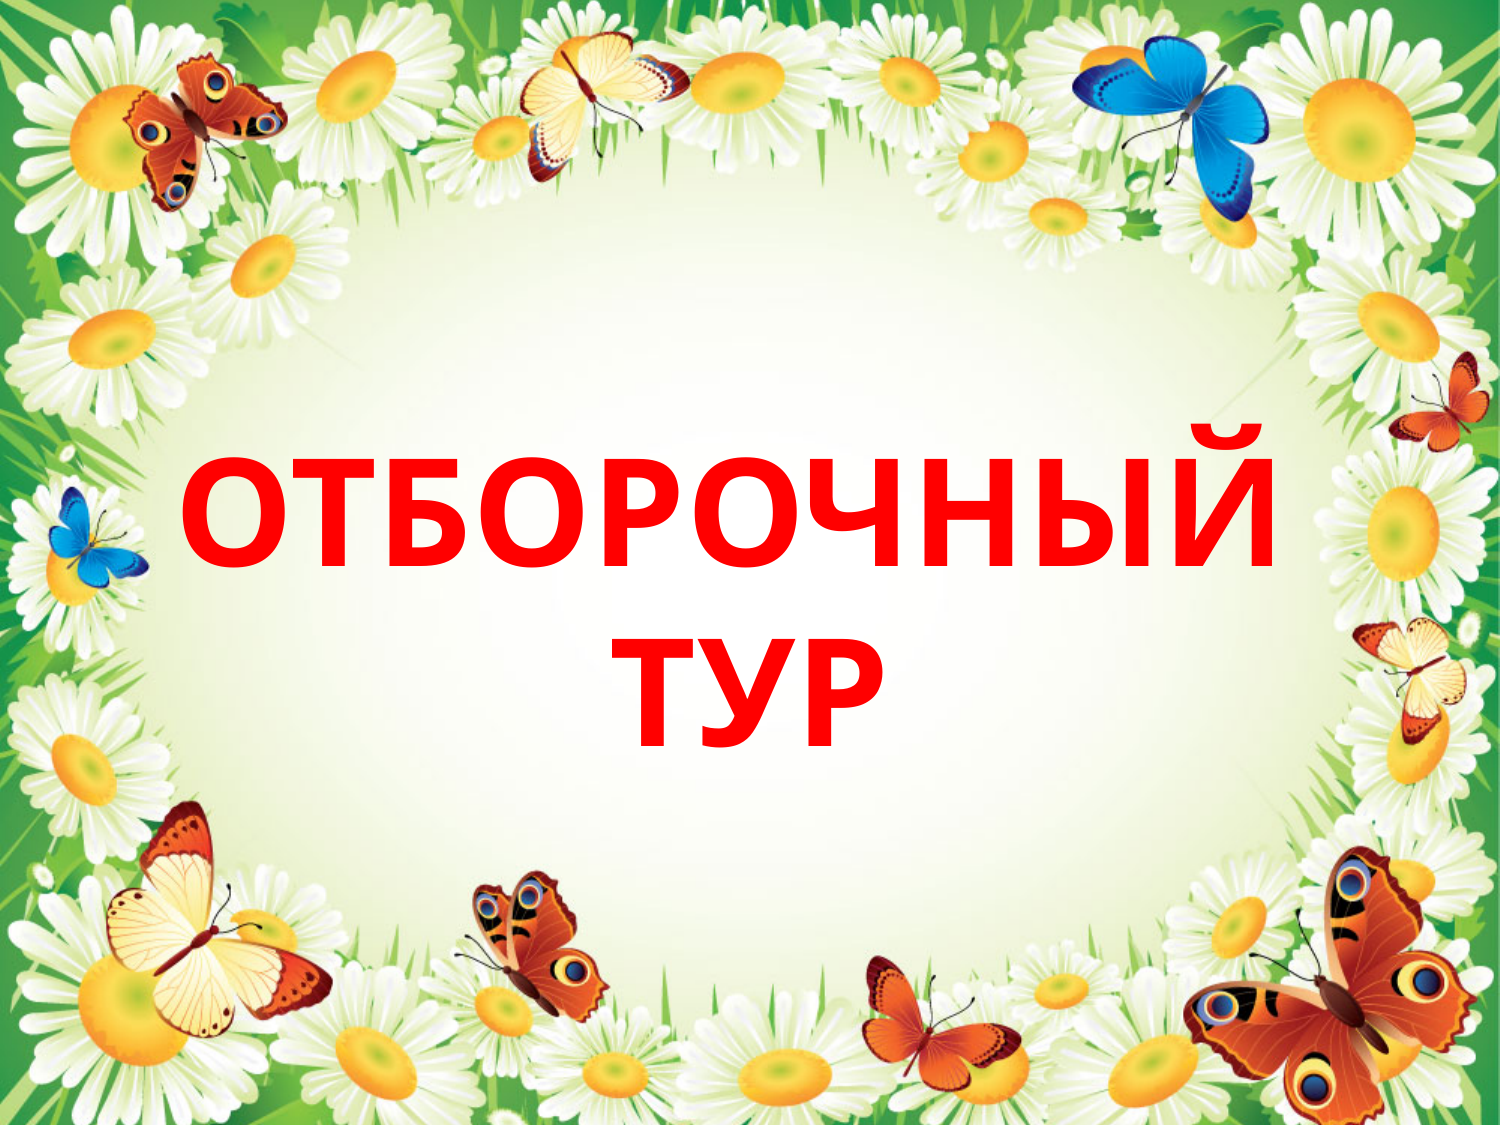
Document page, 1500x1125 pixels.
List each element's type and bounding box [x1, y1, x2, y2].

list [0, 0, 1500, 1125]
